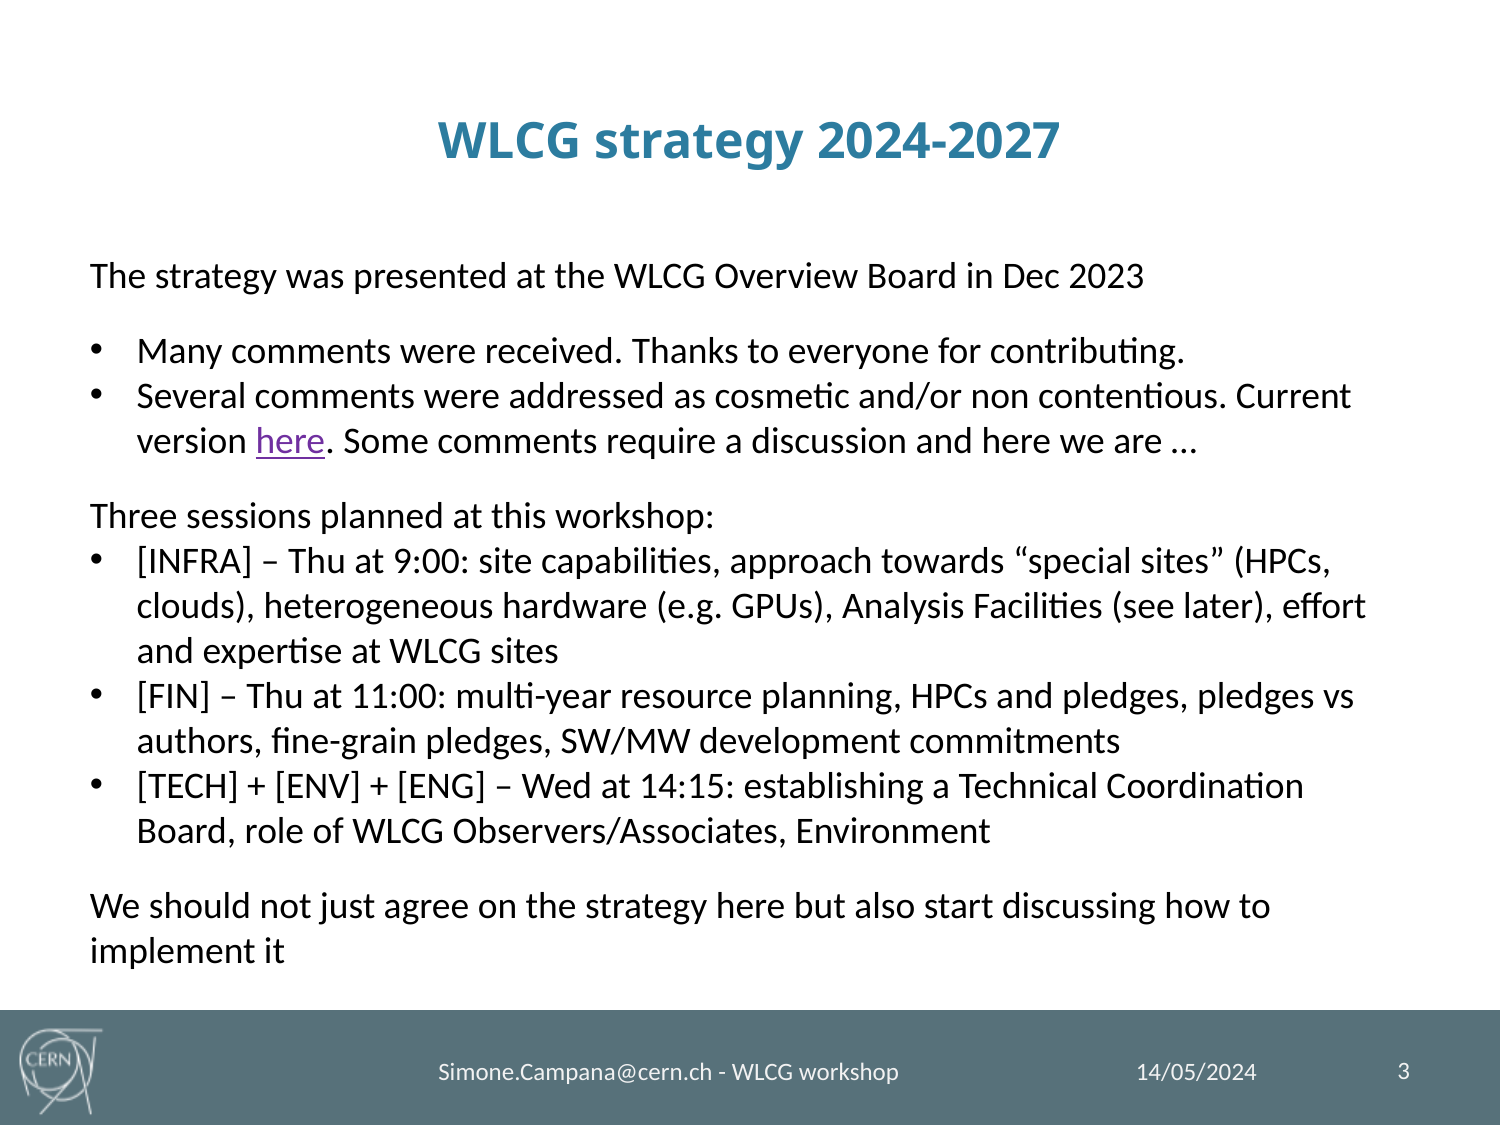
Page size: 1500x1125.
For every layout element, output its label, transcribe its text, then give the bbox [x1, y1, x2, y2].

slide_number 3 [1299, 1039, 1425, 1100]
text_box The strategy was presented at the WLCG Overview Board in Dec 2023 Many comments were received. Thanks to everyone for contributing. Several comments were addressed as cosmetic and/or non contentious. Current version here. Some comments require a discussion and here we are … Three sessions planned at this workshop: [INFRA] – Thu at 9:00: site capabilities, approach towards “special sites” (HPCs, clouds), heterogeneous hardware (e.g. GPUs), Analysis Facilities (see later), effort and expertise at WLCG sites [FIN] – Thu at 11:00: multi-year resource planning, HPCs and pledges, pledges vs authors, fine-grain pledges, SW/MW development commitments [TECH] + [ENV] + [ENG] – Wed at 14:15: establishing a Technical Coordination Board, role of WLCG Observers/Associates, Environment We should not just agree on the strategy here but also start discussing how to implement it [74, 244, 1426, 979]
footer Simone.Campana@cern.ch - WLCG workshop [322, 1040, 1017, 1101]
title WLCG strategy 2024-2027 [75, 45, 1425, 233]
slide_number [1036, 1040, 1273, 1101]
